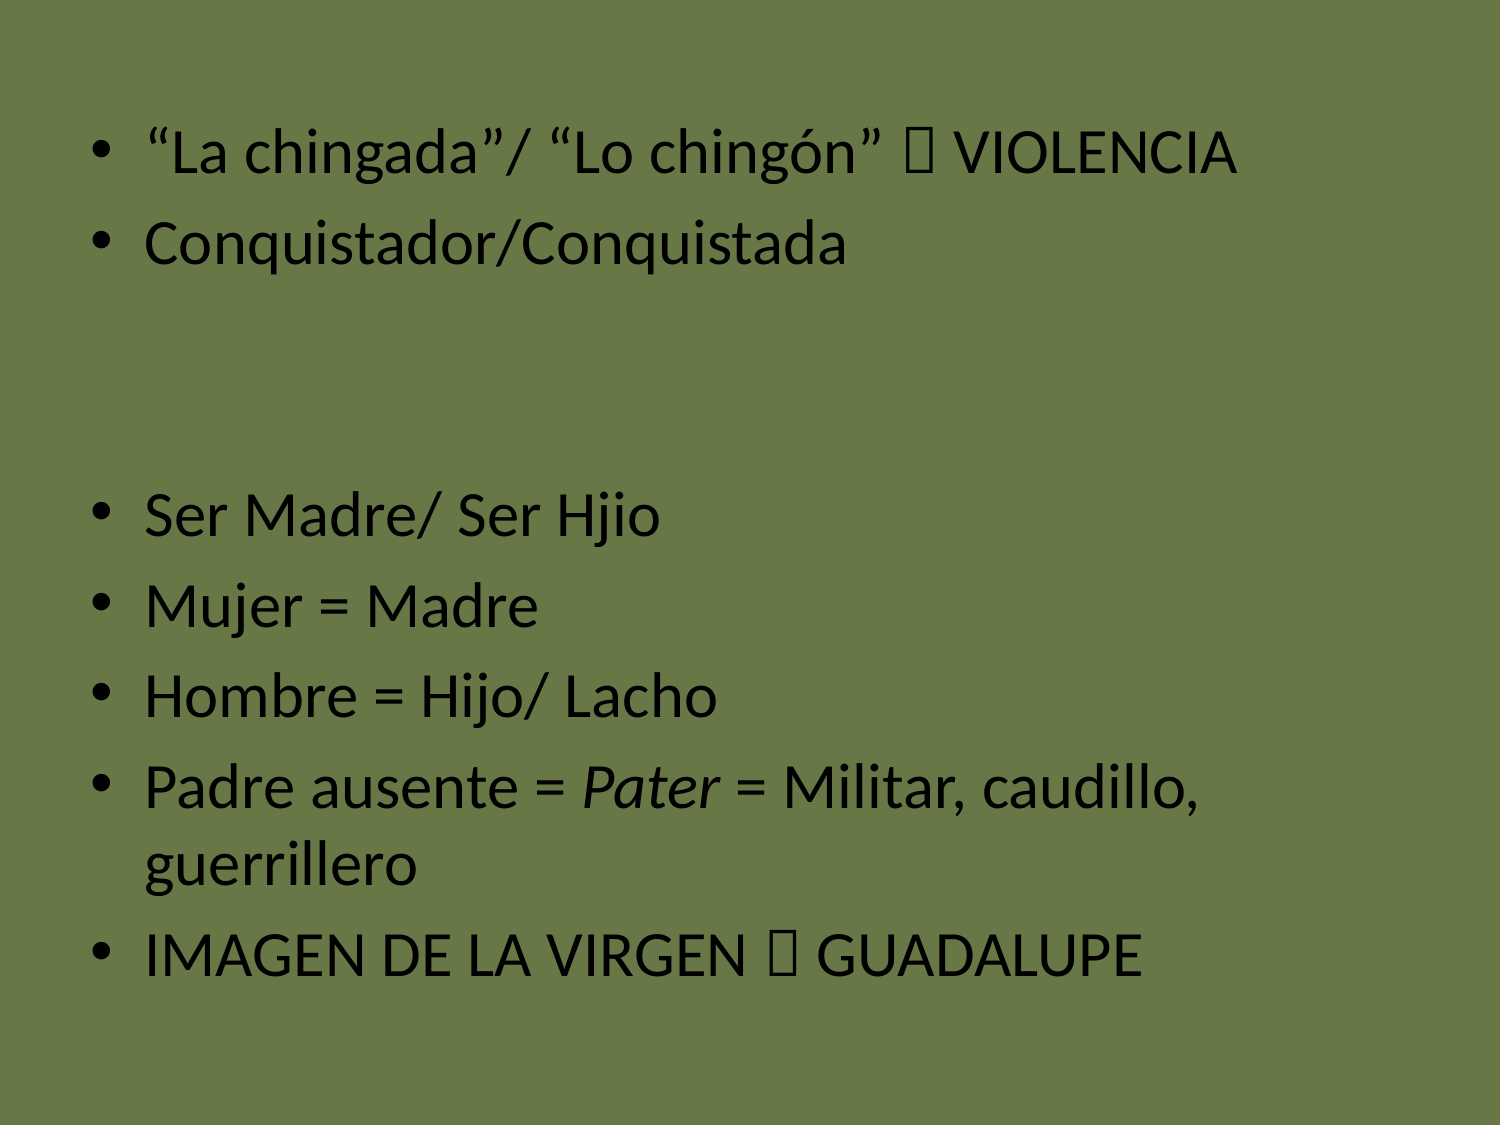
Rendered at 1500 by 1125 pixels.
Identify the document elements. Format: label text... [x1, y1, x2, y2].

list “La chingada”/ “Lo chingón”  VIOLENCIA Conquistador/Conquistada Ser Madre/ Ser Hjio Mujer = Madre Hombre = Hijo/ Lacho Padre ausente = Pater = Militar, caudillo, guerrillero IMAGEN DE LA VIRGEN  GUADALUPE [75, 101, 1425, 1005]
